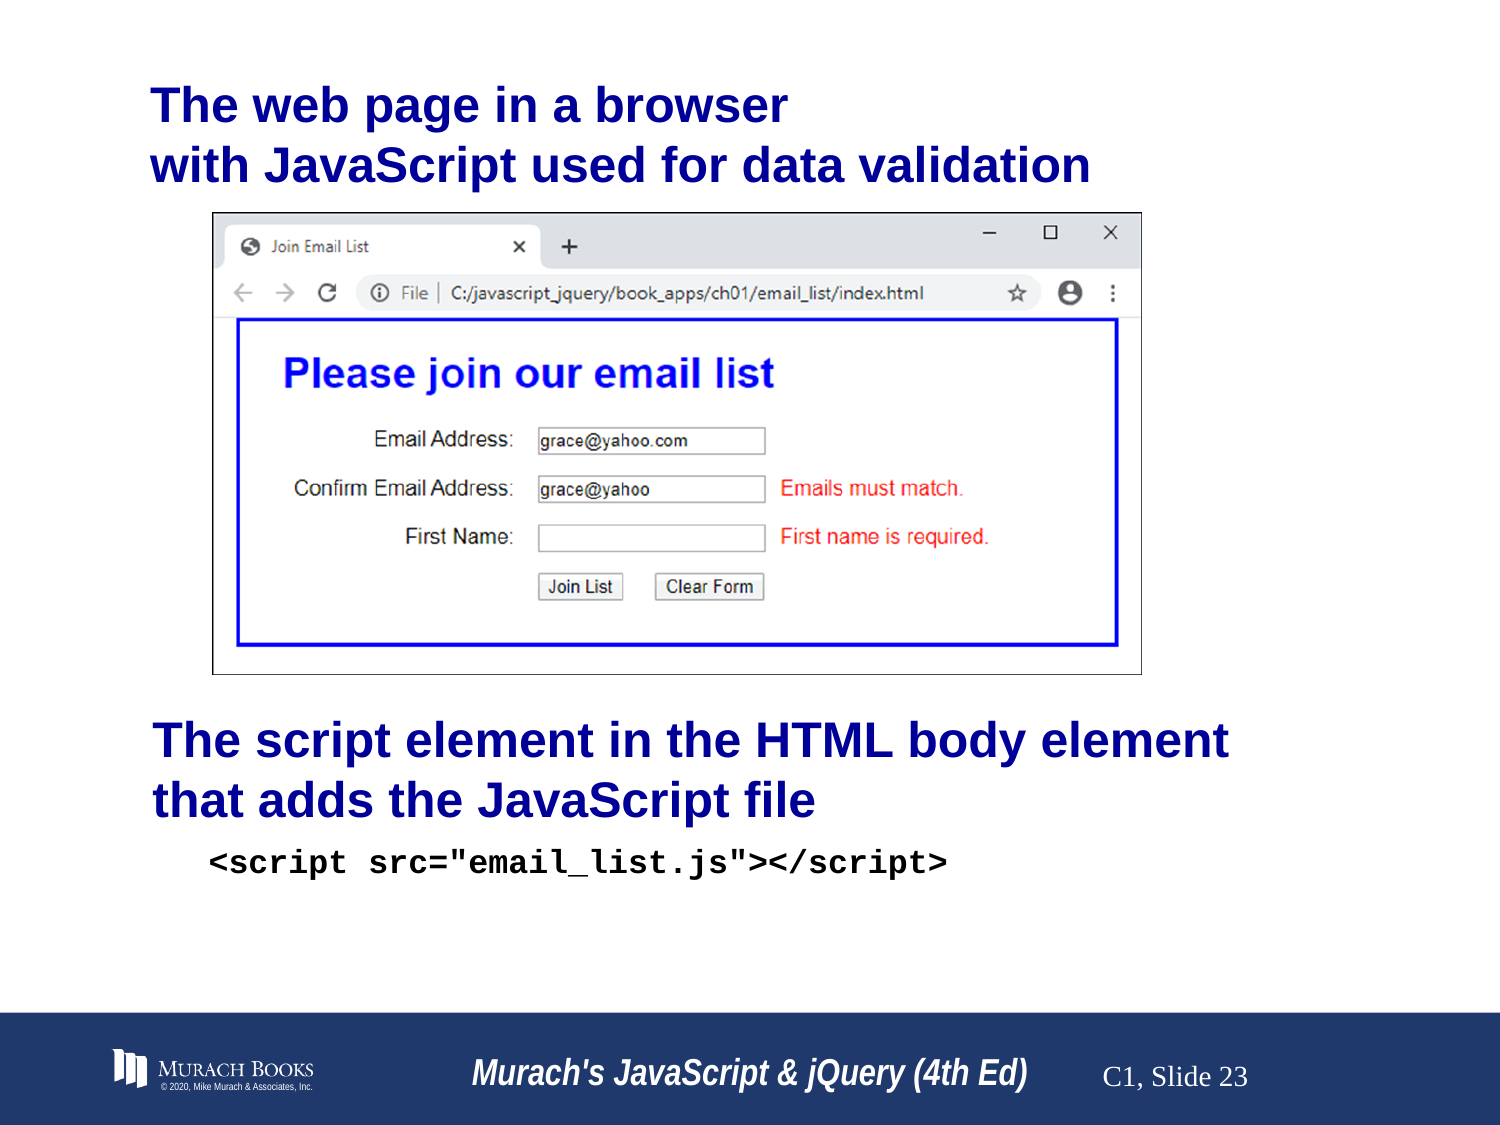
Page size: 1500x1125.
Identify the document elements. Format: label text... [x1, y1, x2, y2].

footer © 2020, Mike Murach & Associates, Inc. [12, 1025, 463, 1100]
title The web page in a browser with JavaScript used for data validation [150, 72, 1350, 194]
list The script element in the HTML body element that adds the JavaScript file <script src="email_list.js"></script> [137, 699, 1350, 925]
slide_number Murach's JavaScript & jQuery (4th Ed) [463, 1025, 1050, 1100]
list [212, 212, 1142, 676]
slide_number C1, Slide 23 [1087, 1025, 1400, 1100]
